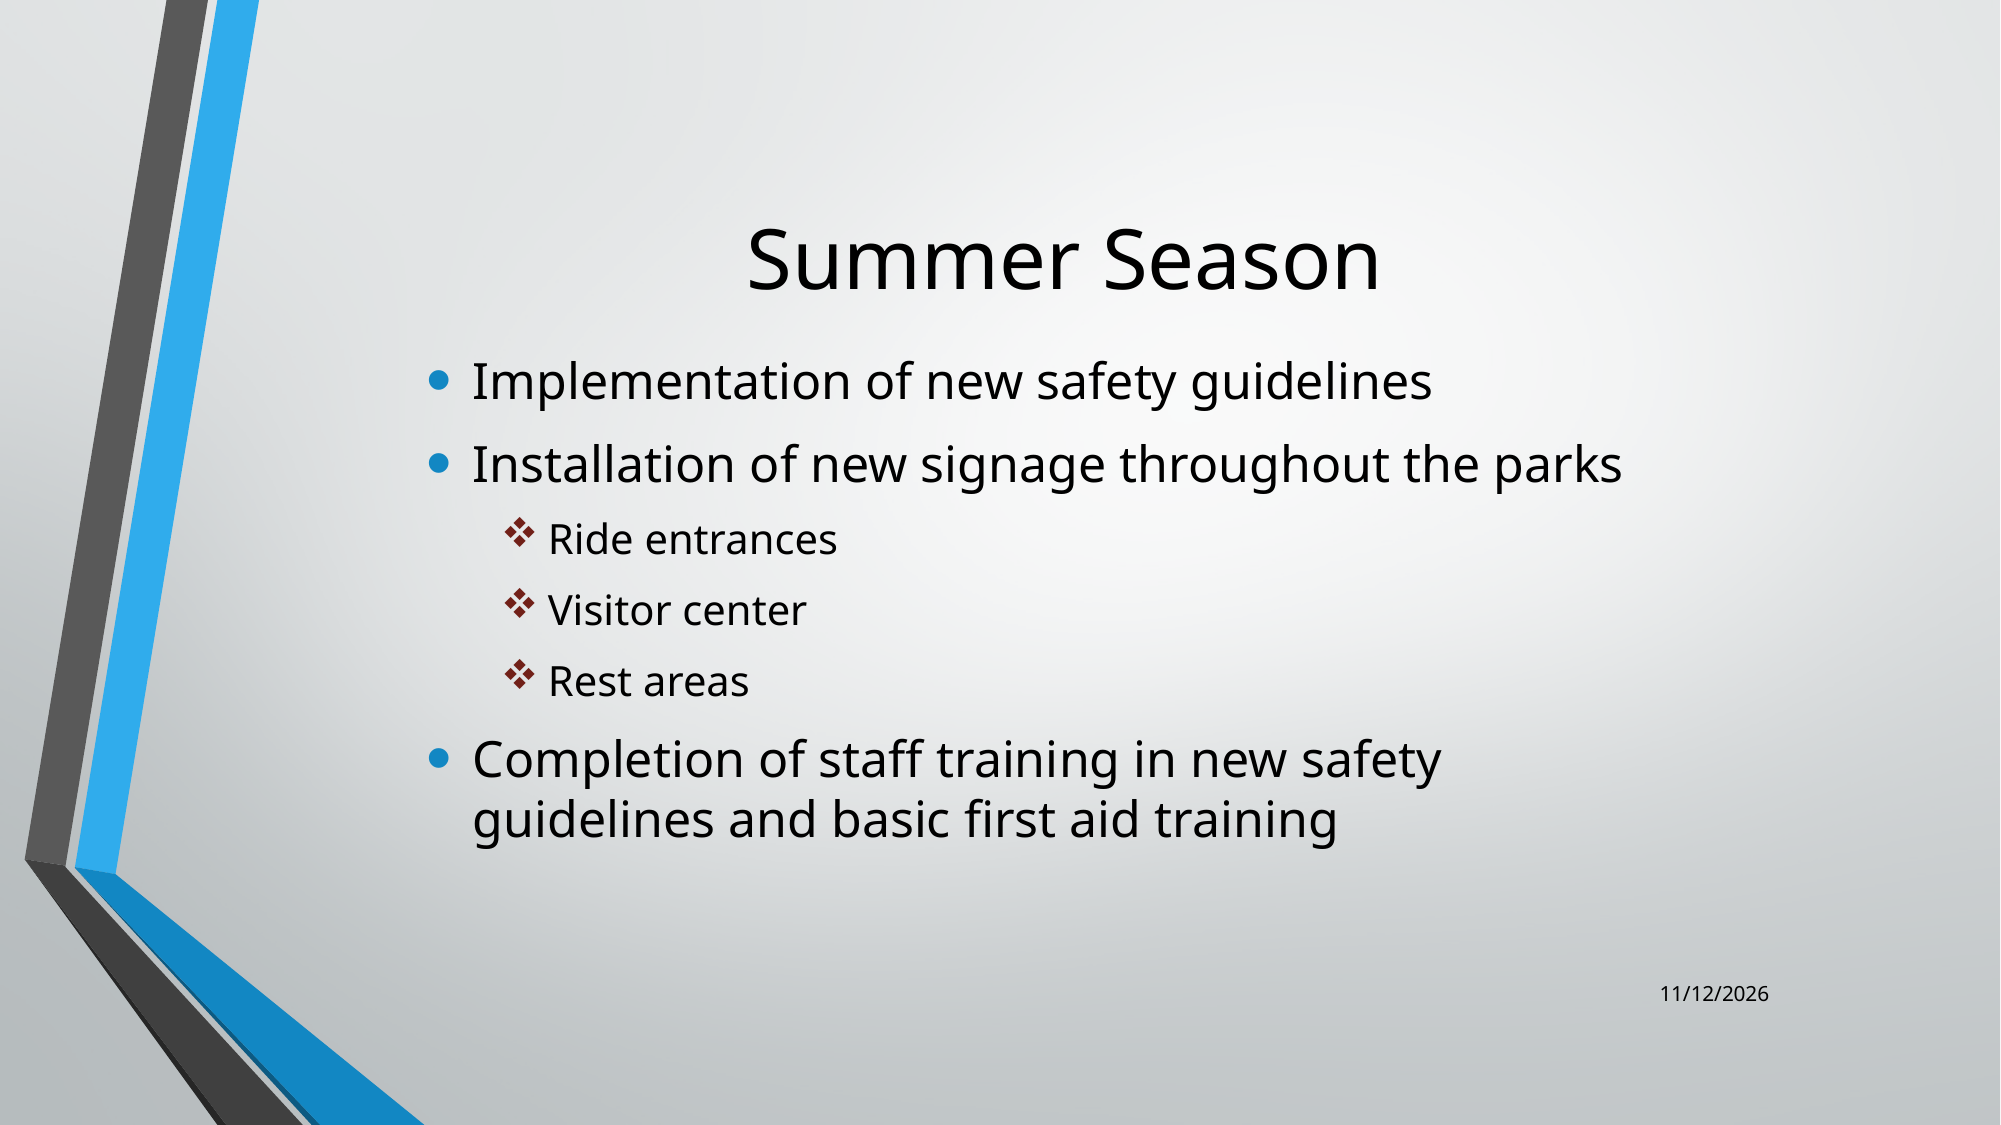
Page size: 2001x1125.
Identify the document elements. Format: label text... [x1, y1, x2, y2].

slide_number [1596, 965, 1784, 1025]
title Summer Season [243, 112, 1887, 400]
list Implementation of new safety guidelines Installation of new signage throughout the parks Ride entrances Visitor center Rest areas Completion of staff training in new safety guidelines and basic first aid training [411, 324, 1675, 872]
